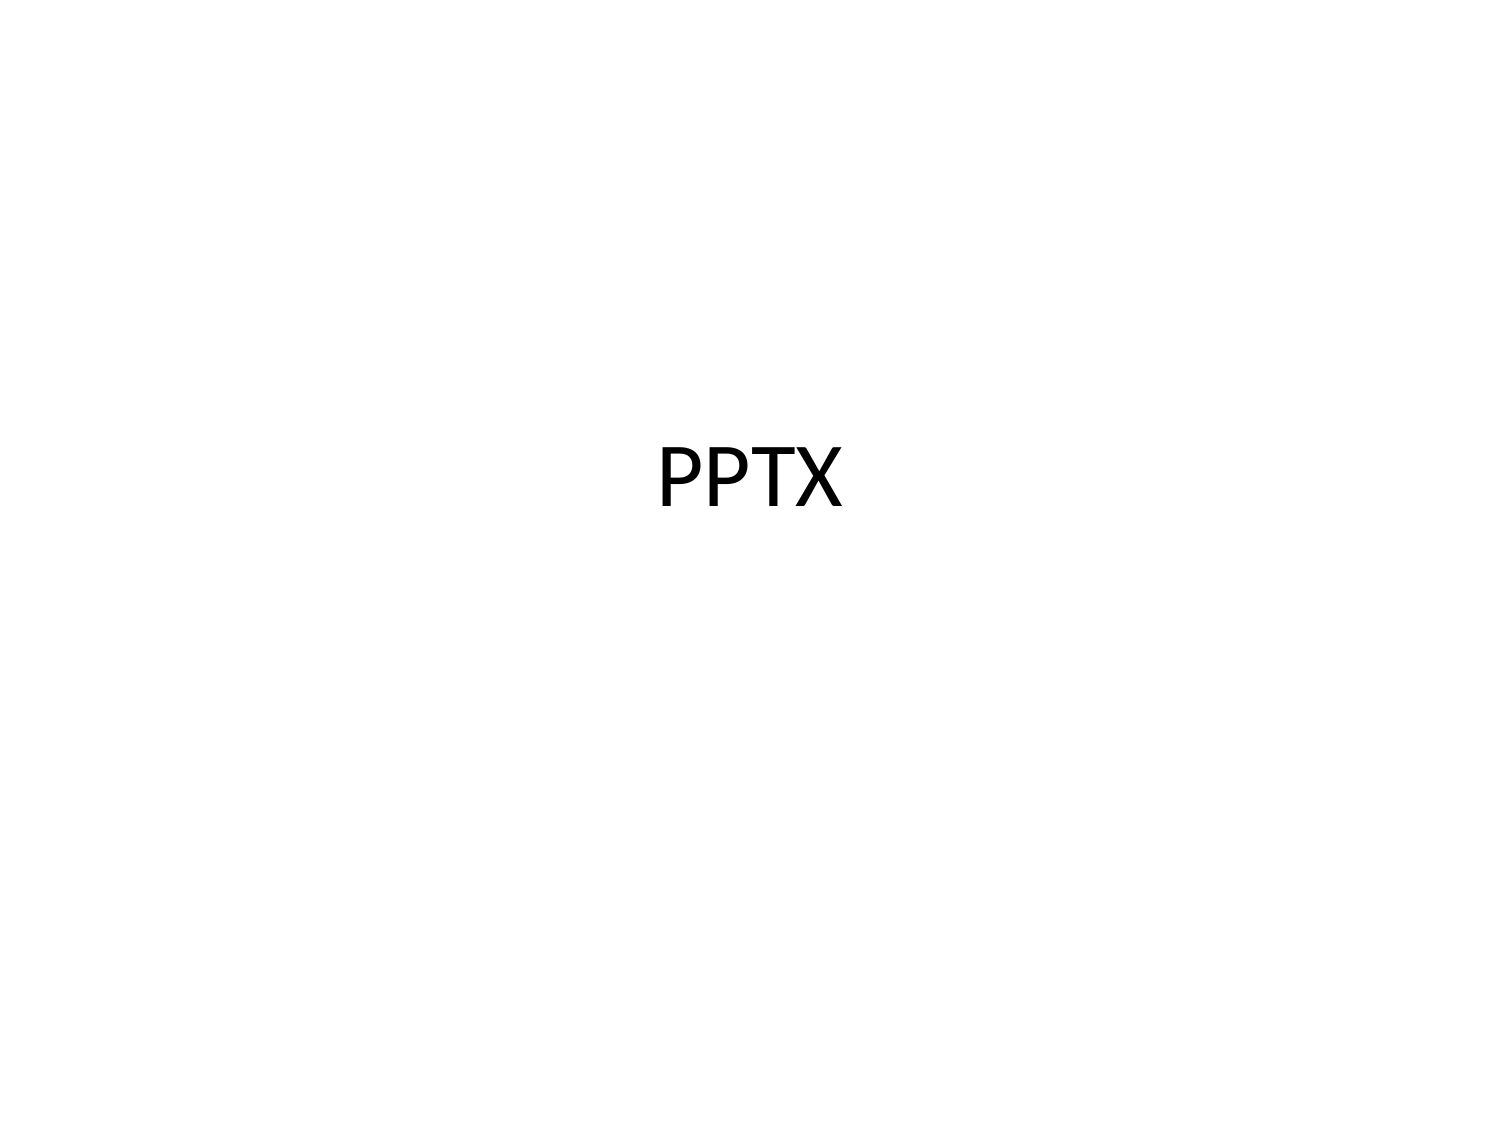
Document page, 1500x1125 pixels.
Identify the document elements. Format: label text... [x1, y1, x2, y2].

title PPTX [112, 349, 1388, 591]
